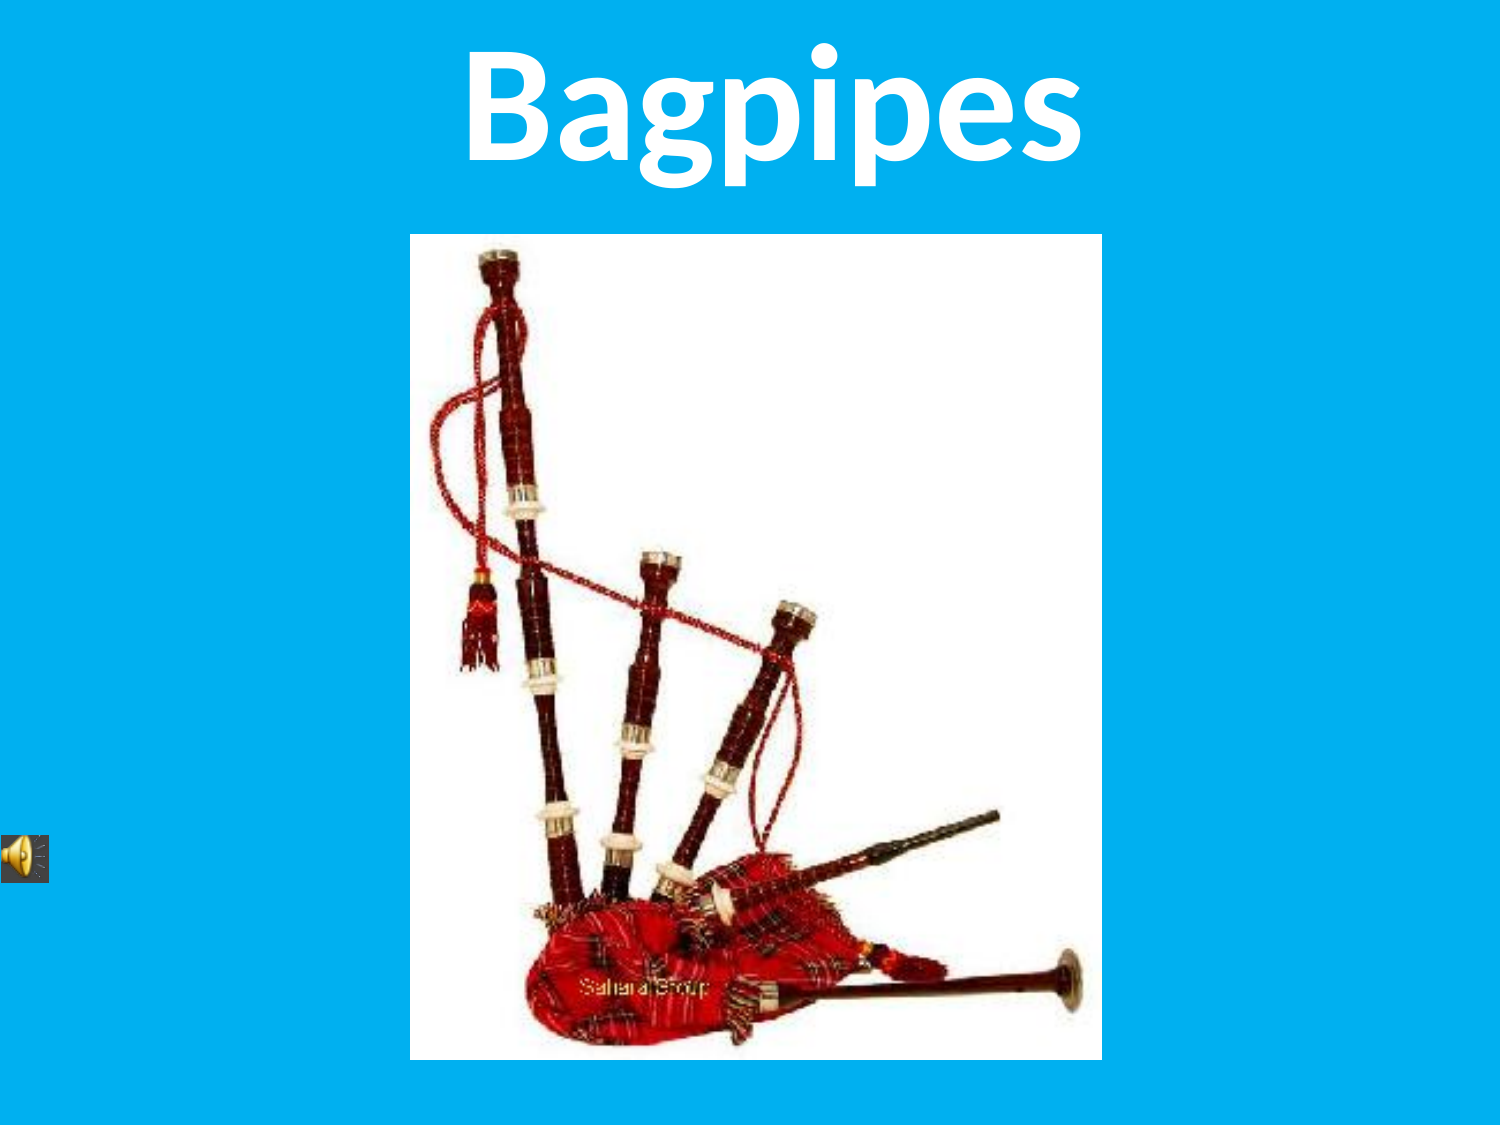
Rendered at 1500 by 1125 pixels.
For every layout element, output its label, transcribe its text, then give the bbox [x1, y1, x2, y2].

text_box Bagpipes [70, 0, 1477, 188]
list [409, 234, 1102, 1060]
picture [2, 836, 48, 882]
